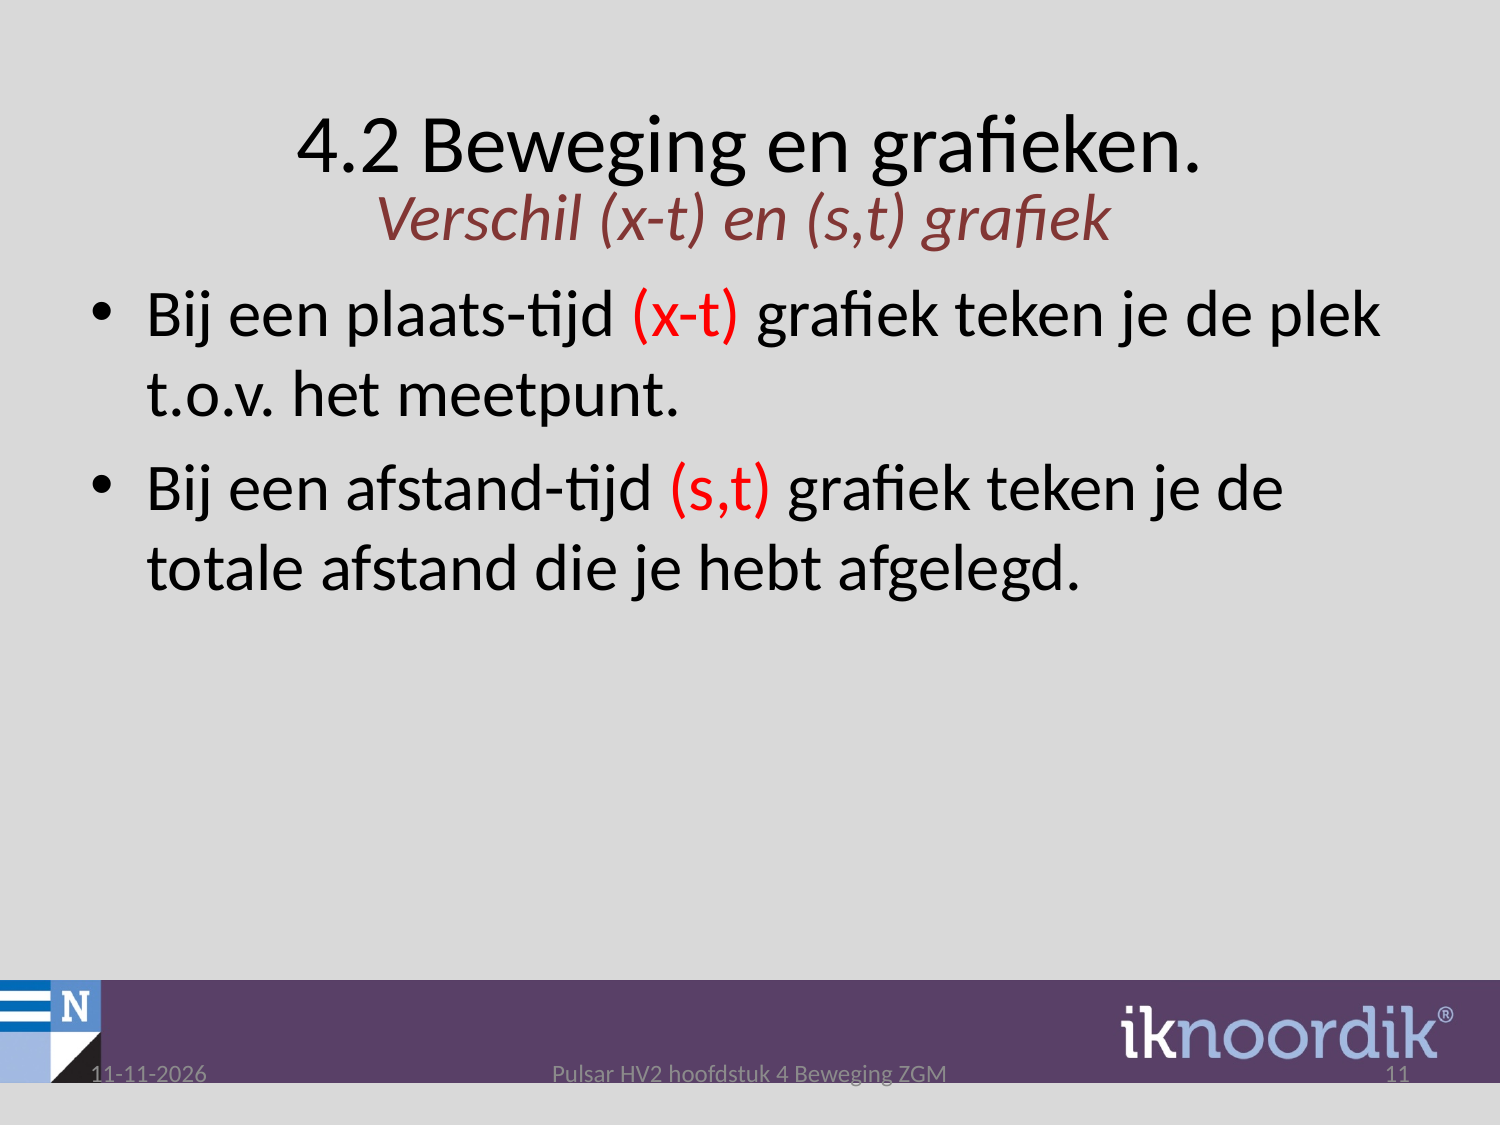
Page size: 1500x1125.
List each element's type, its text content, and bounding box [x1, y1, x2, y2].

footer Pulsar HV2 hoofdstuk 4 Beweging ZGM [512, 1042, 988, 1103]
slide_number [75, 1042, 425, 1103]
text_box Verschil (x-t) en (s,t) grafiek [360, 166, 1140, 262]
picture [0, 980, 1500, 1083]
slide_number 11 [1074, 1042, 1425, 1103]
title 4.2 Beweging en grafieken. [74, 44, 1426, 233]
list Bij een plaats-tijd (x-t) grafiek teken je de plek t.o.v. het meetpunt. Bij een afstand-tijd (s,t) grafiek teken je de totale afstand die je hebt afgelegd. [74, 262, 1426, 1006]
